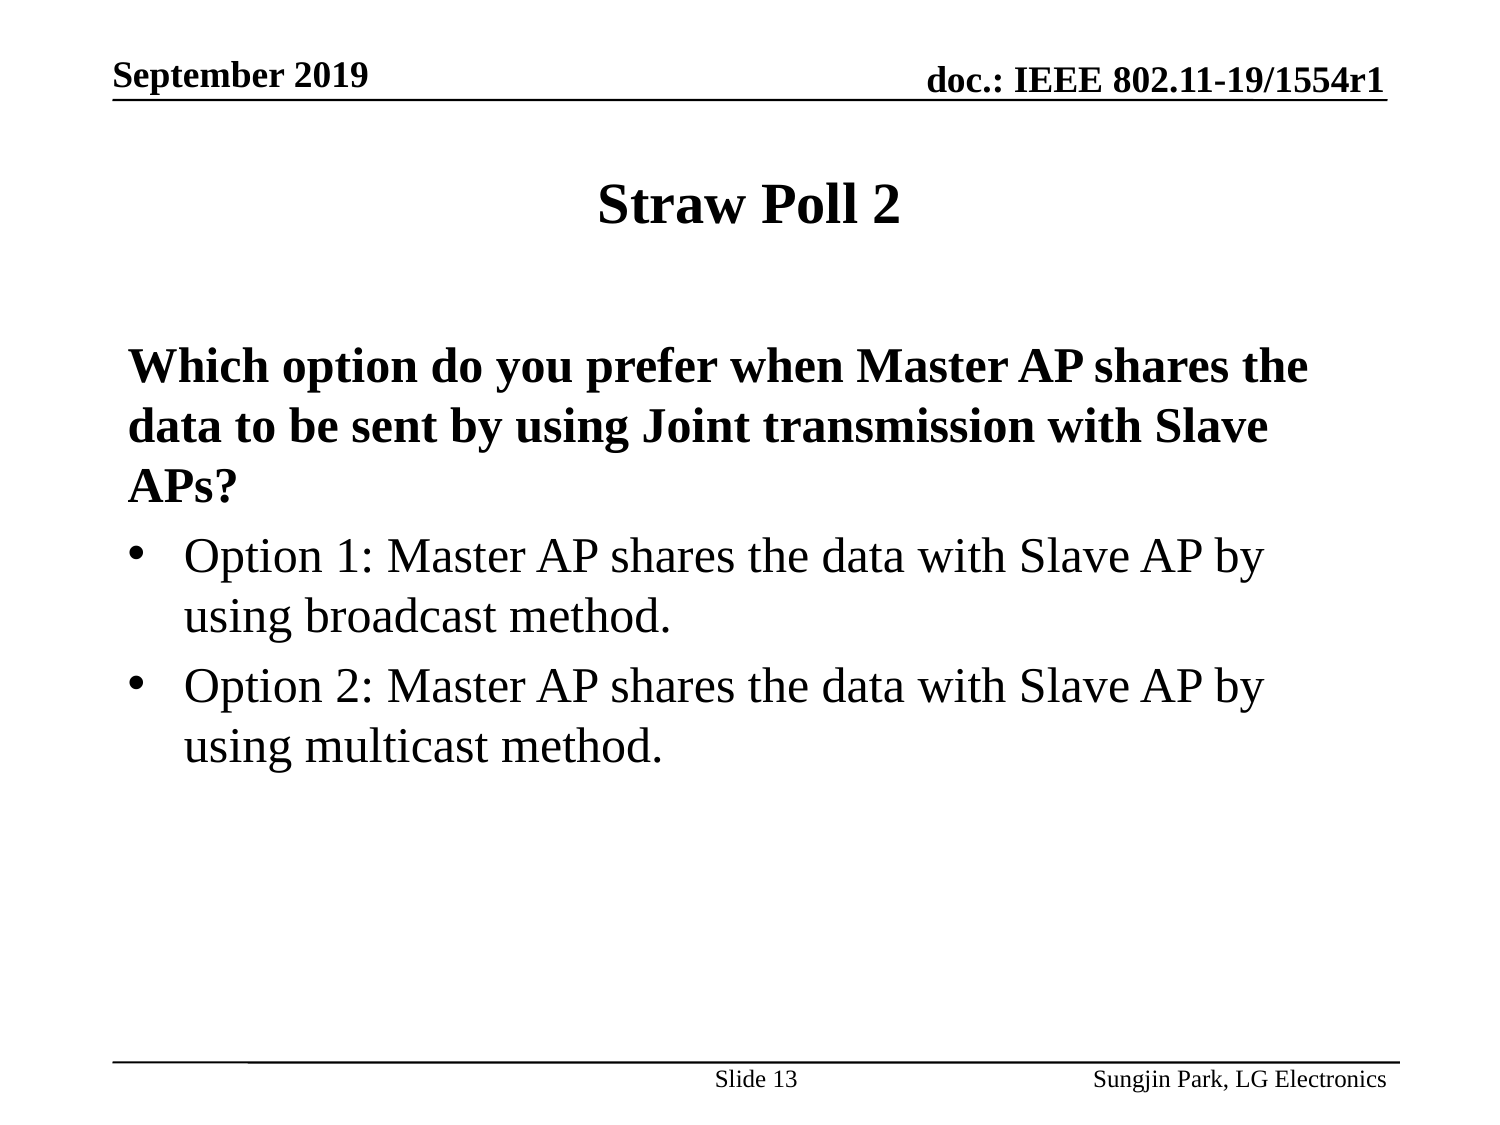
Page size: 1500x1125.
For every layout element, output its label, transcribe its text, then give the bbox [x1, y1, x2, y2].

title Straw Poll 2 [112, 112, 1388, 288]
slide_number Slide 13 [712, 1061, 800, 1093]
list Which option do you prefer when Master AP shares the data to be sent by using Joint transmission with Slave APs? Option 1: Master AP shares the data with Slave AP by using broadcast method. Option 2: Master AP shares the data with Slave AP by using multicast method. [112, 324, 1388, 1063]
